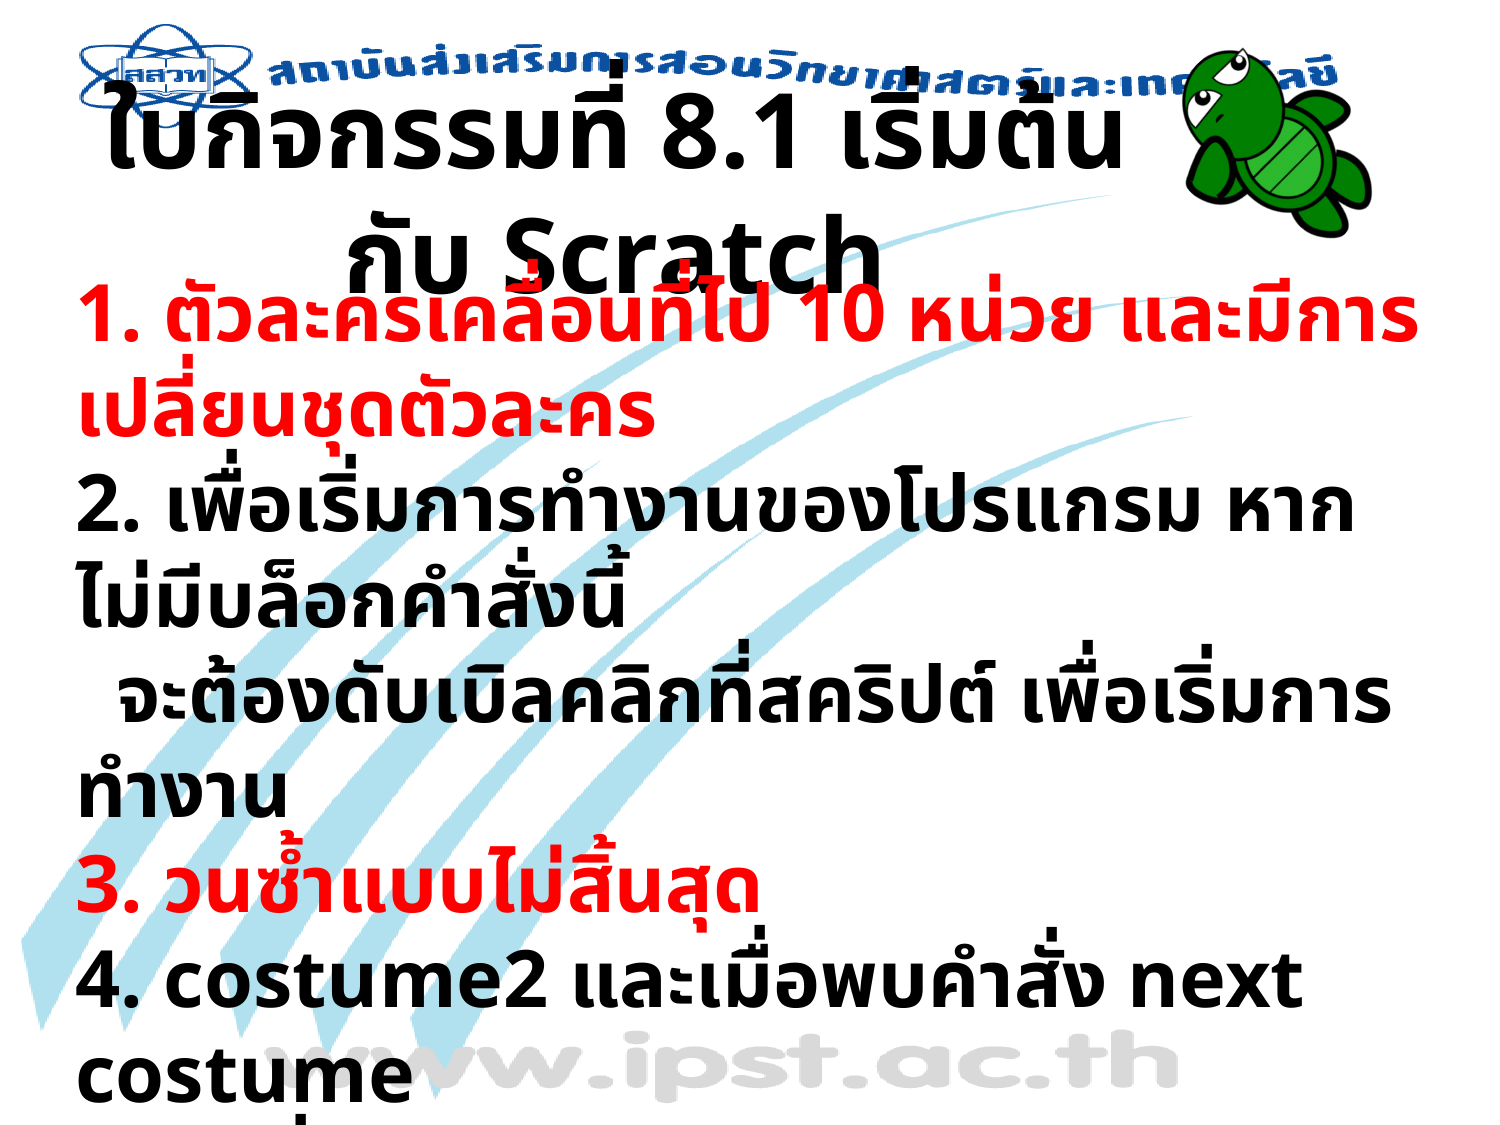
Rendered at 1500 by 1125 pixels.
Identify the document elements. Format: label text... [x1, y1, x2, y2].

text_box ใบกิจกรรมที่ 8.1 เริ่มต้นกับ Scratch [39, 54, 1177, 323]
picture [0, 0, 1500, 1125]
text_box 1. ตัวละครเคลื่อนที่ไป 10 หน่วย และมีการเปลี่ยนชุดตัวละคร 2. เพื่อเริ่มการทำงานของโปรแกรม หากไม่มีบล็อกคำสั่งนี้ จะต้องดับเบิลคลิกที่สคริปต์ เพื่อเริ่มการทำงาน 3. วนซ้ำแบบไม่สิ้นสุด 4. costume2 และเมื่อพบคำสั่ง next costume จะเปลี่ยนกลับมาเป็น costume1 5. go to x:0 y:0 6. ตัวละครจะเดินชนขอบเวที แล้วเดินย้อนกลับในลักษณะกลับหัว [60, 255, 1455, 1125]
